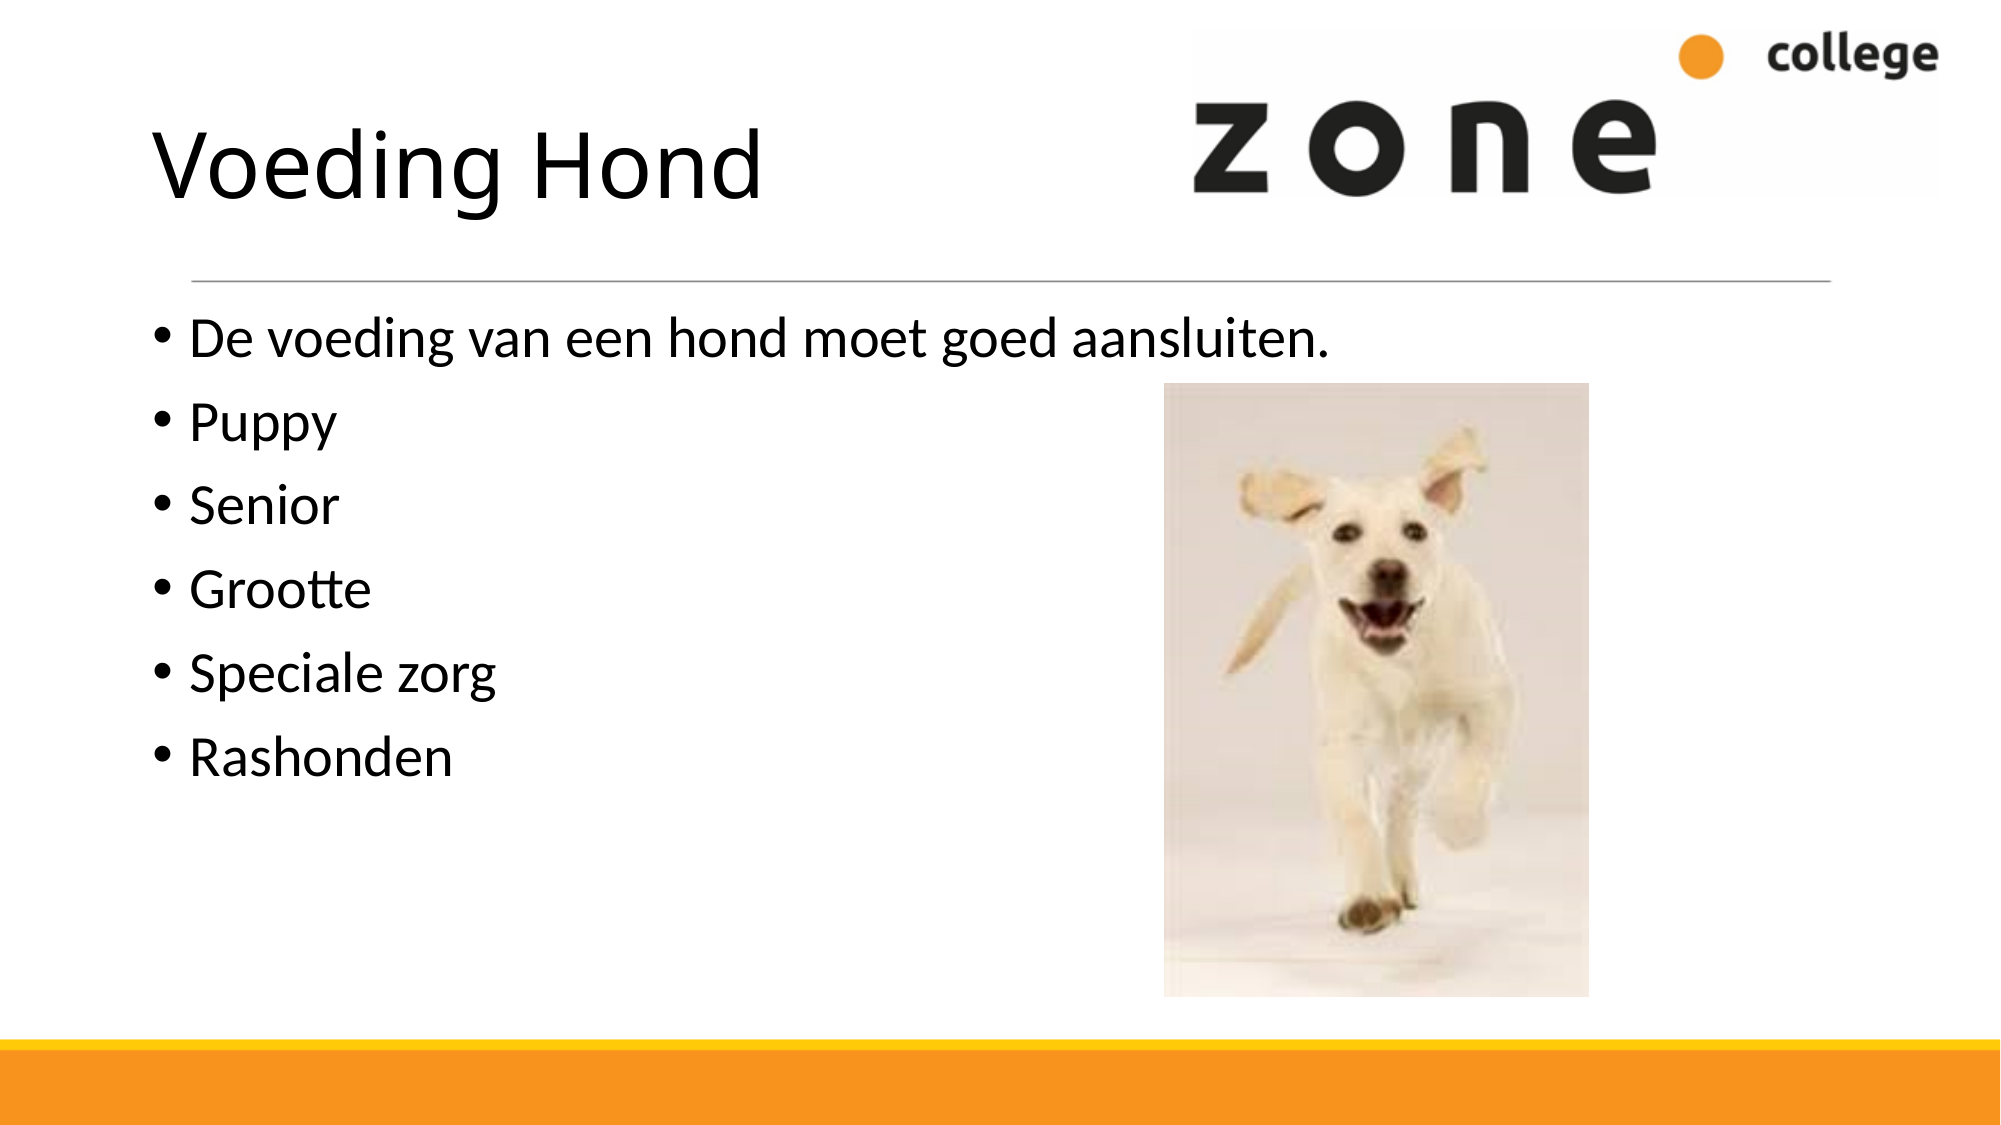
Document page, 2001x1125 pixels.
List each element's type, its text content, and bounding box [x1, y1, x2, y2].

title Voeding Hond [137, 59, 1863, 278]
list De voeding van een hond moet goed aansluiten. Puppy Senior Grootte Speciale zorg Rashonden [137, 299, 1863, 1014]
picture [0, 0, 2001, 1125]
